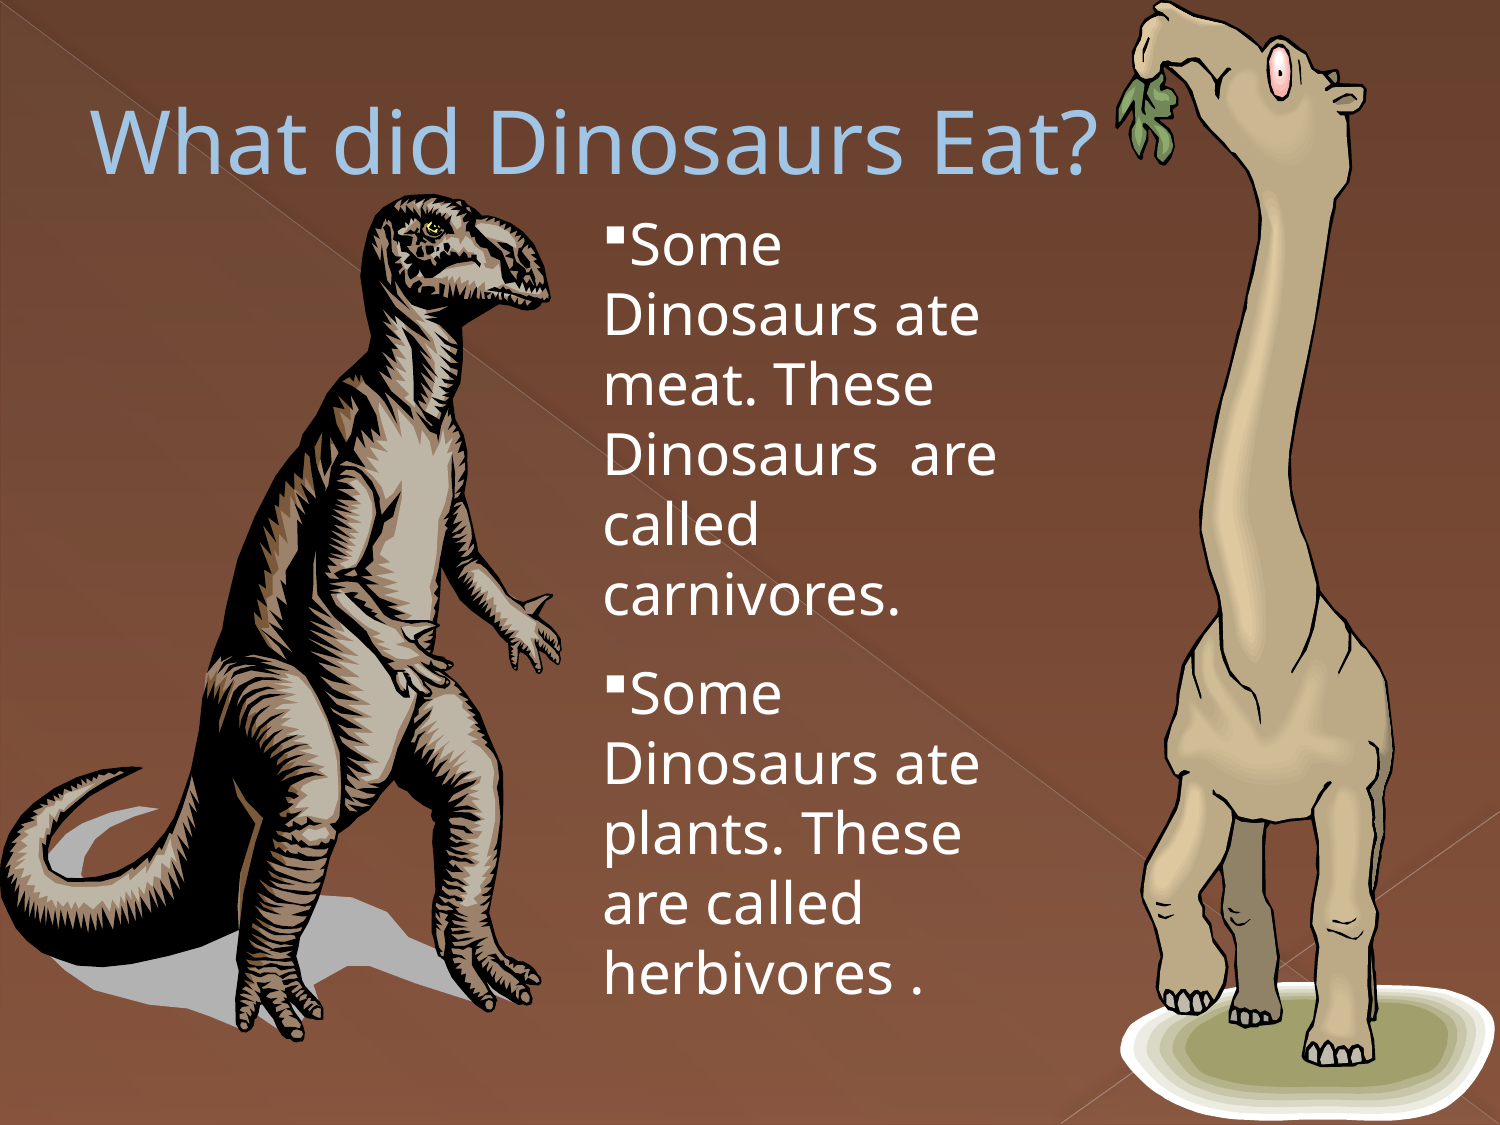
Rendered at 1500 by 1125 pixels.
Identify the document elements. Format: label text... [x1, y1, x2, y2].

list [0, 187, 569, 1051]
picture [1115, 0, 1500, 1125]
text_box Some Dinosaurs ate meat. These Dinosaurs are called carnivores. Some Dinosaurs ate plants. These are called herbivores . [587, 200, 1050, 1014]
title What did Dinosaurs Eat? [75, 45, 1105, 233]
